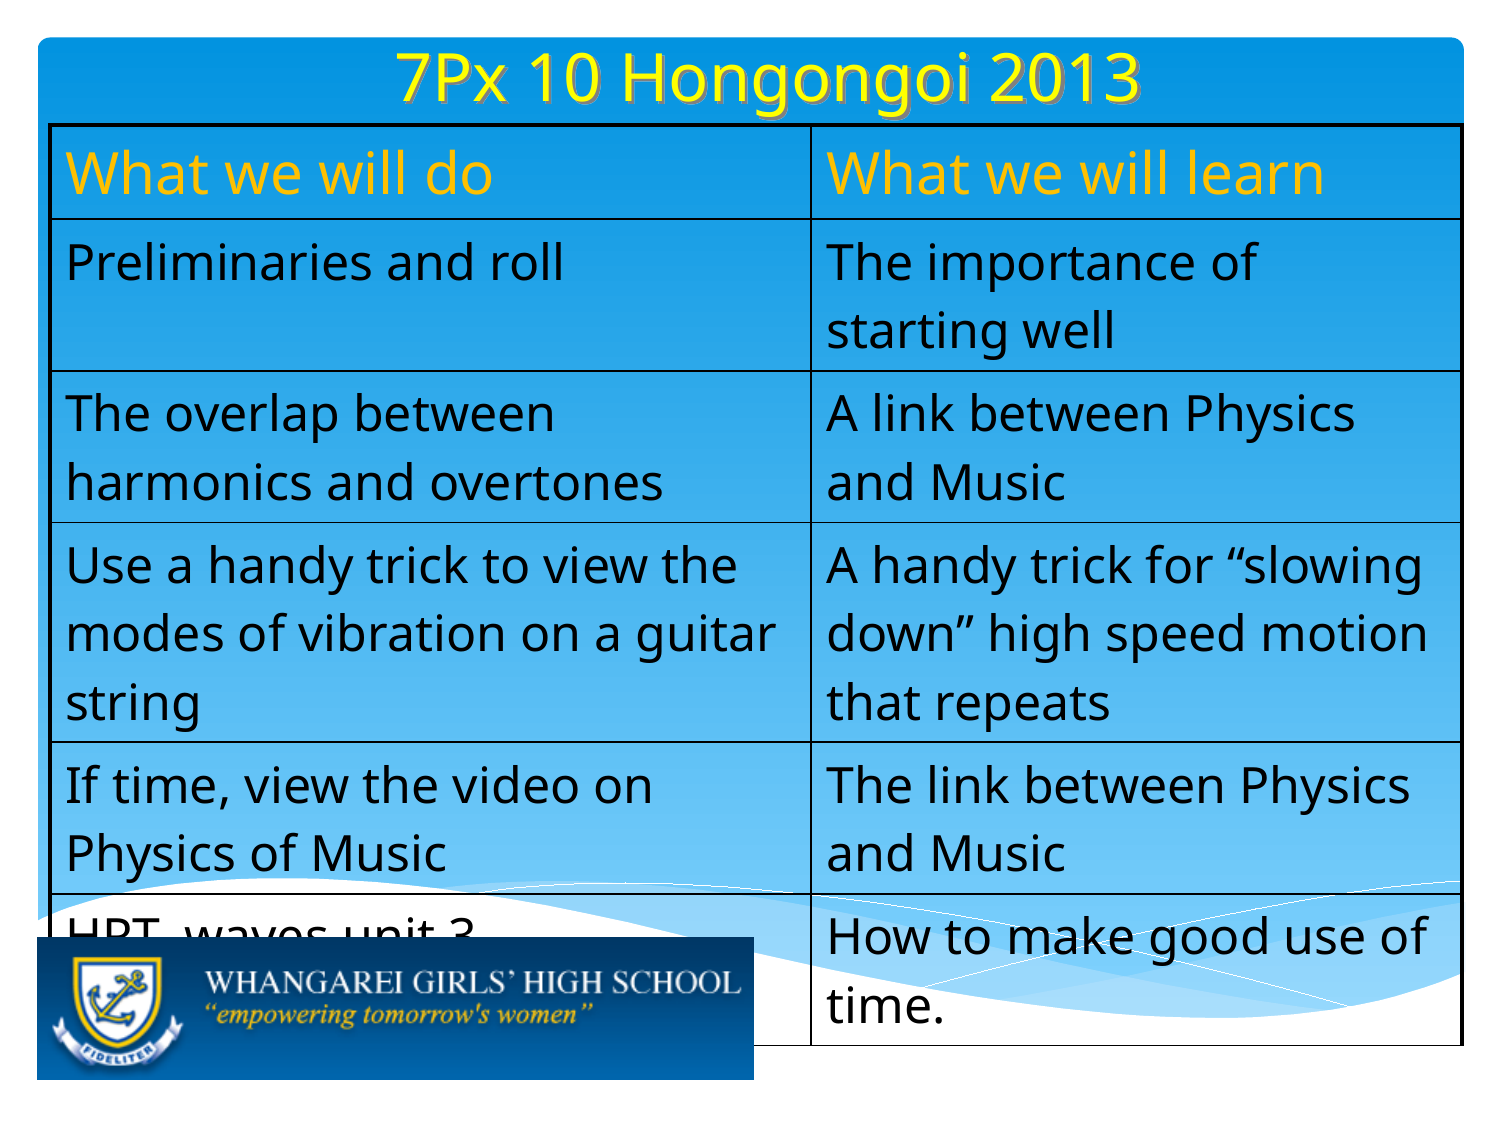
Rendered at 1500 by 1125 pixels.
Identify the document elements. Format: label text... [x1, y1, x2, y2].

table_cell A handy trick for “slowing down” high speed motion that repeats [812, 523, 1460, 741]
table_cell The importance of starting well [812, 220, 1460, 370]
table_cell Use a handy trick to view the modes of vibration on a guitar string [52, 523, 810, 741]
table_header What we will do [52, 127, 810, 218]
table_cell A link between Physics and Music [812, 372, 1460, 522]
text_box 7Px 10 Hongongoi 2013 [162, 24, 1375, 123]
table_cell The link between Physics and Music [812, 743, 1460, 893]
picture [37, 937, 754, 1080]
table_cell The overlap between harmonics and overtones [52, 372, 810, 522]
table_cell Preliminaries and roll [52, 220, 810, 370]
table_cell HRT, waves unit 3 [52, 895, 810, 1045]
table_cell How to make good use of time. [812, 895, 1460, 1045]
table_cell If time, view the video on Physics of Music [52, 743, 810, 893]
table_header What we will learn [812, 127, 1460, 218]
